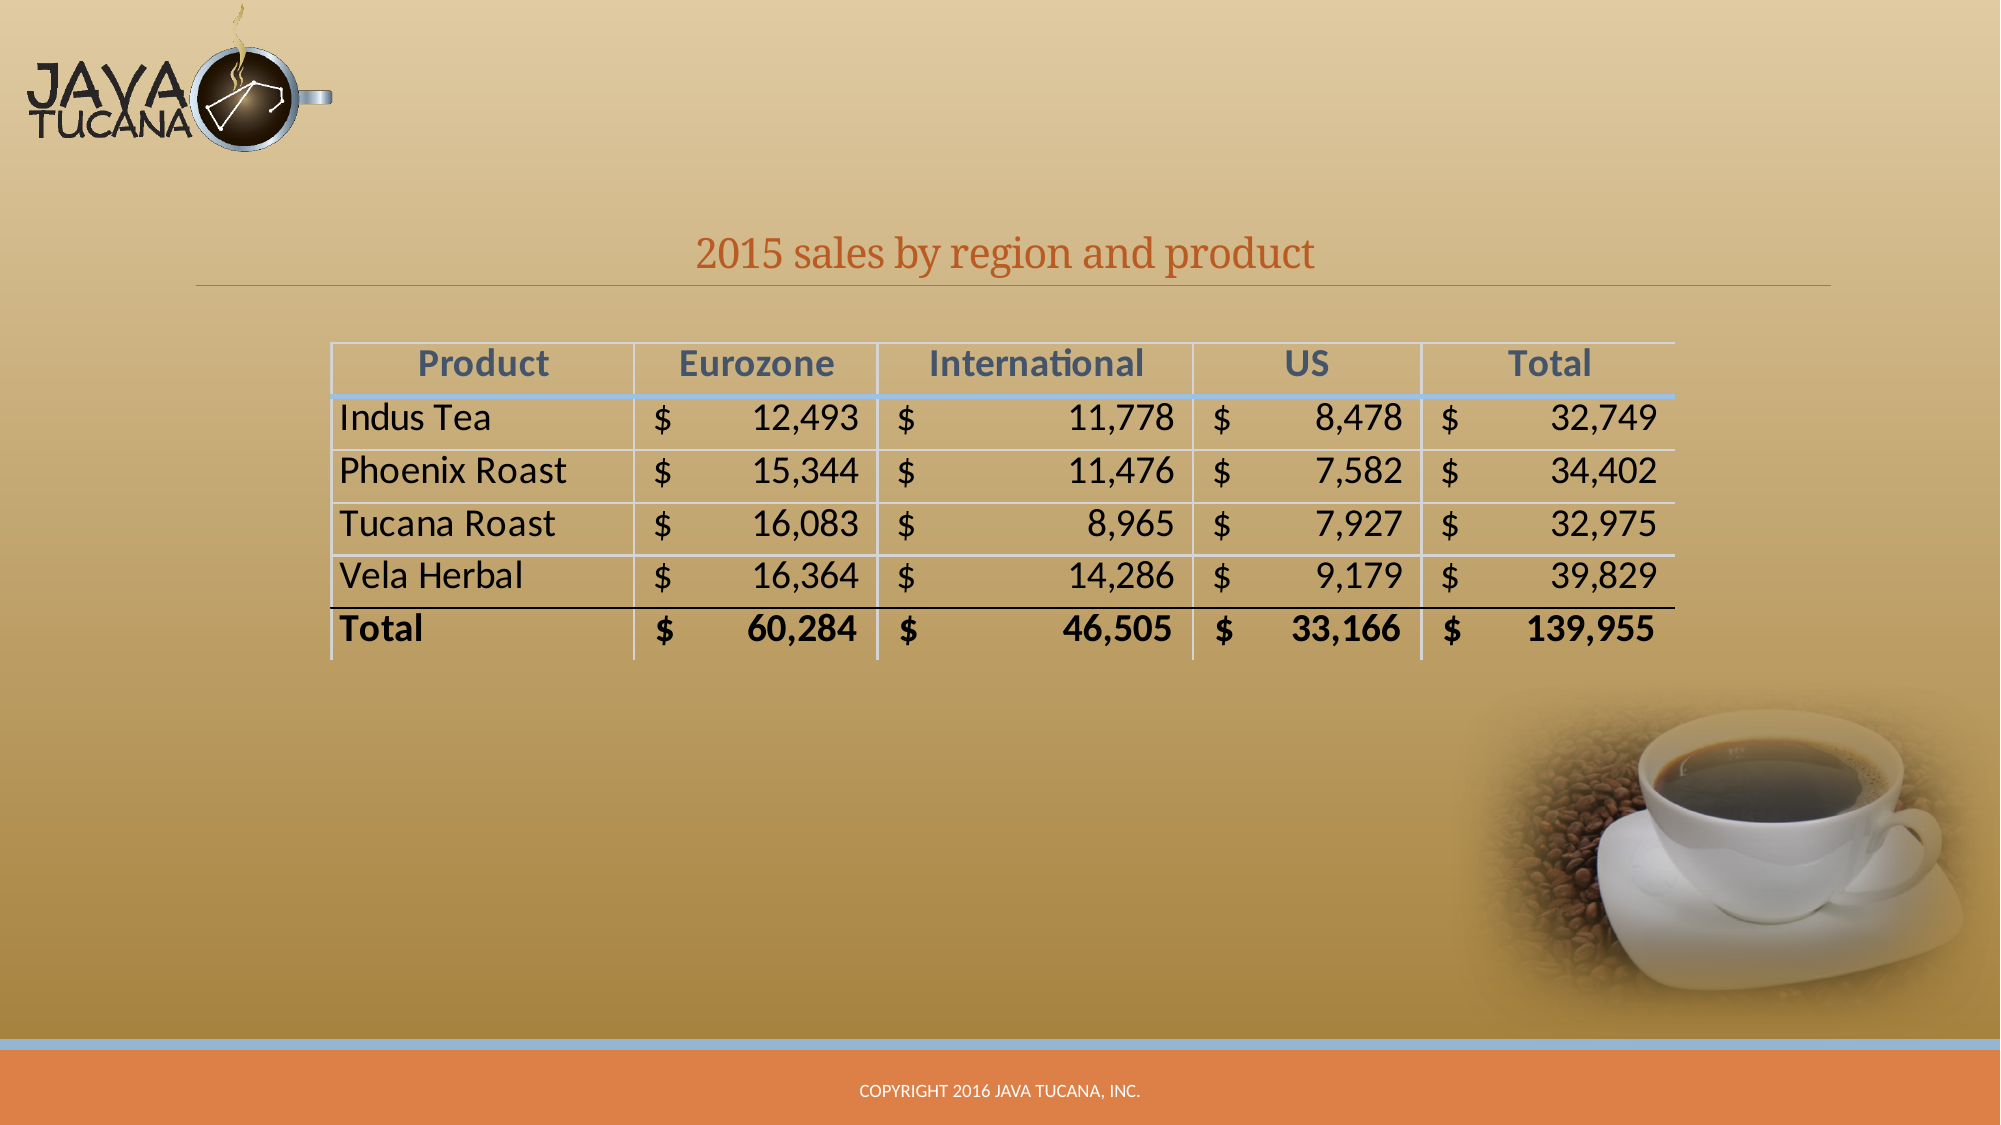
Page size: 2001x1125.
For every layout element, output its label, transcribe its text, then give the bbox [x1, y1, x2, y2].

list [329, 341, 1678, 663]
footer Copyright 2016 Java Tucana, Inc. [604, 1059, 1396, 1120]
picture [1591, 806, 1863, 915]
title 2015 sales by region and product [180, 47, 1830, 285]
picture [13, 0, 341, 159]
